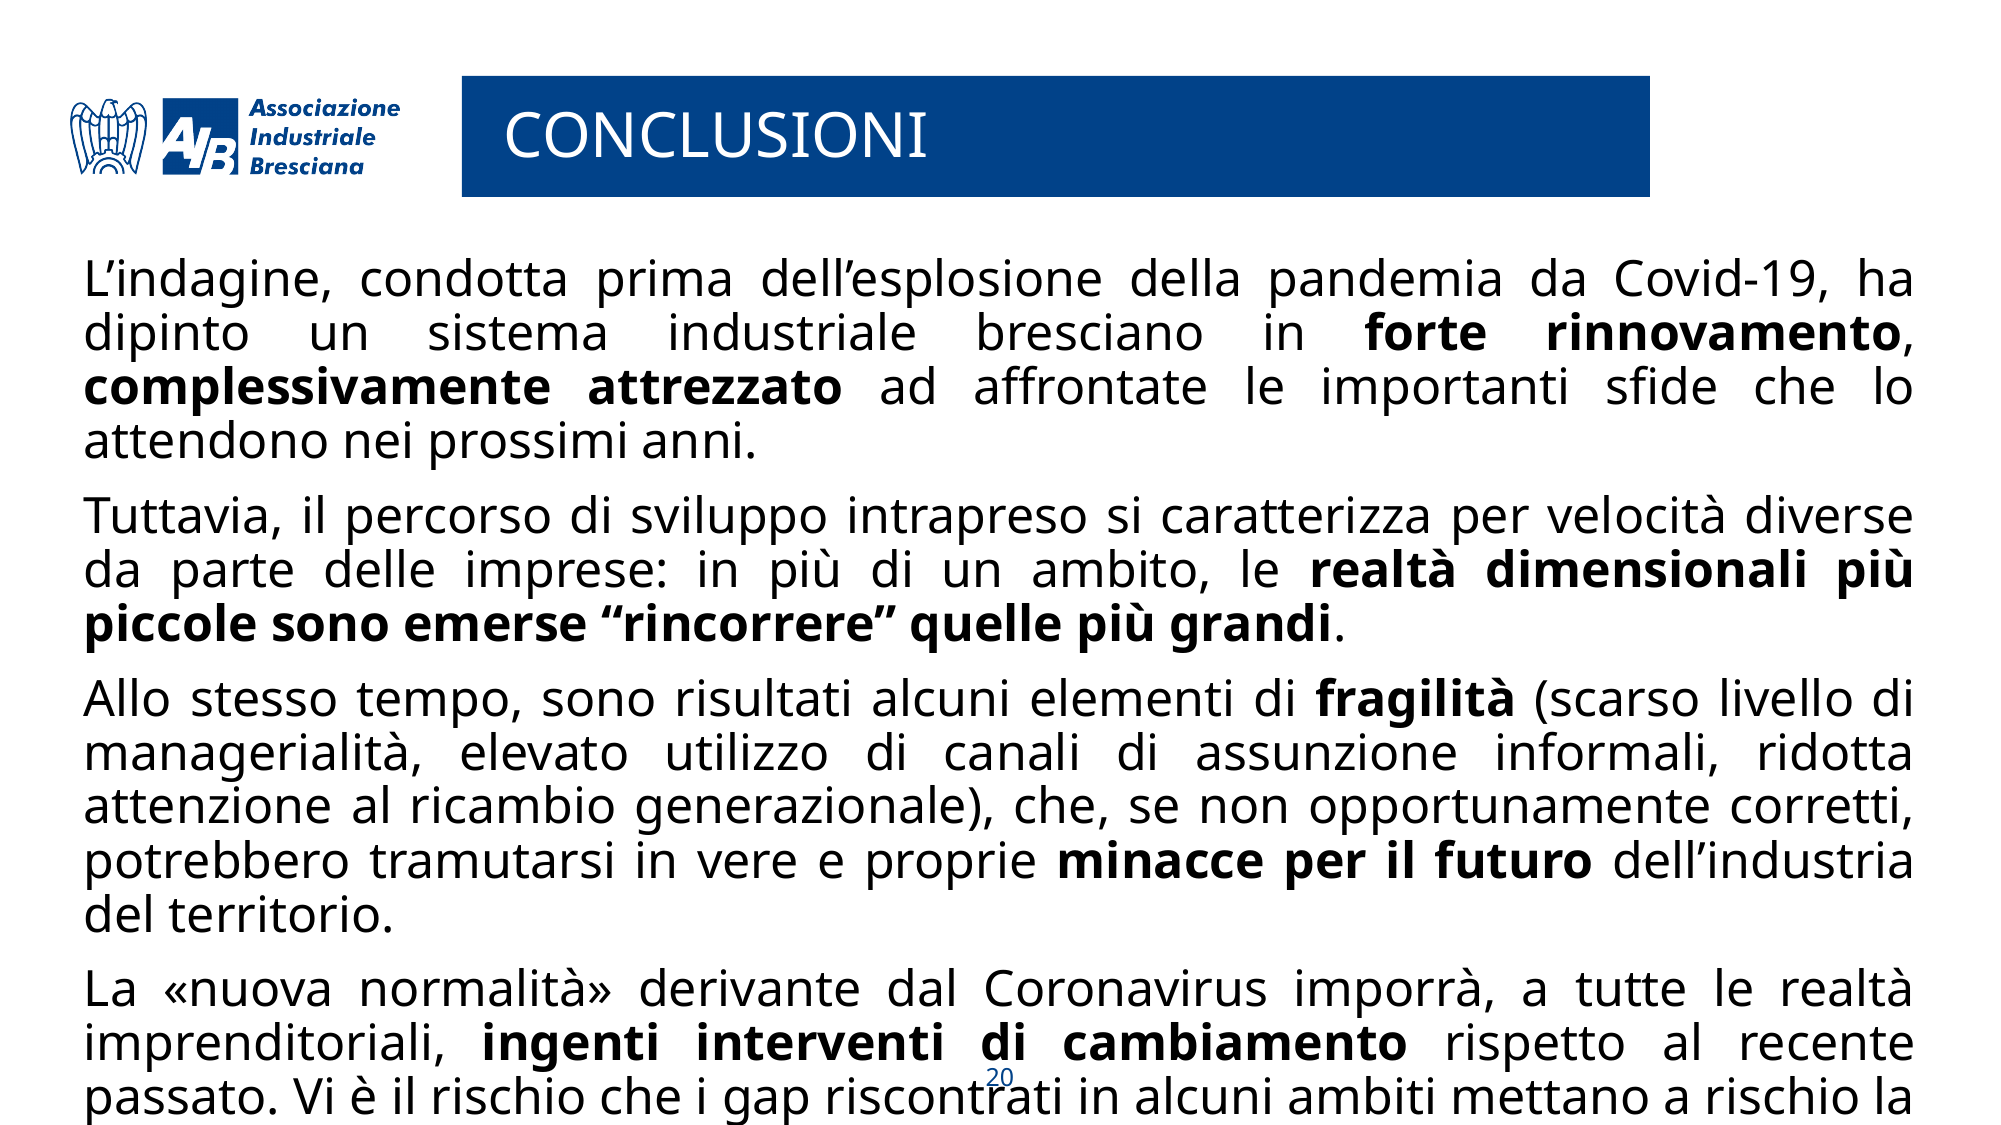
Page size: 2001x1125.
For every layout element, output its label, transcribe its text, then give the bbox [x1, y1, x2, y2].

list L’indagine, condotta prima dell’esplosione della pandemia da Covid-19, ha dipinto un sistema industriale bresciano in forte rinnovamento, complessivamente attrezzato ad affrontate le importanti sfide che lo attendono nei prossimi anni. Tuttavia, il percorso di sviluppo intrapreso si caratterizza per velocità diverse da parte delle imprese: in più di un ambito, le realtà dimensionali più piccole sono emerse “rincorrere” quelle più grandi. Allo stesso tempo, sono risultati alcuni elementi di fragilità (scarso livello di managerialità, elevato utilizzo di canali di assunzione informali, ridotta attenzione al ricambio generazionale), che, se non opportunamente corretti, potrebbero tramutarsi in vere e proprie minacce per il futuro dell’industria del territorio. La «nuova normalità» derivante dal Coronavirus imporrà, a tutte le realtà imprenditoriali, ingenti interventi di cambiamento rispetto al recente passato. Vi è il rischio che i gap riscontrati in alcuni ambiti mettano a rischio la sopravvivenza di alcuni importanti pezzi dell’industria bresciana. [69, 246, 1931, 1067]
picture [70, 98, 400, 175]
title CONCLUSIONI [472, 91, 1639, 184]
